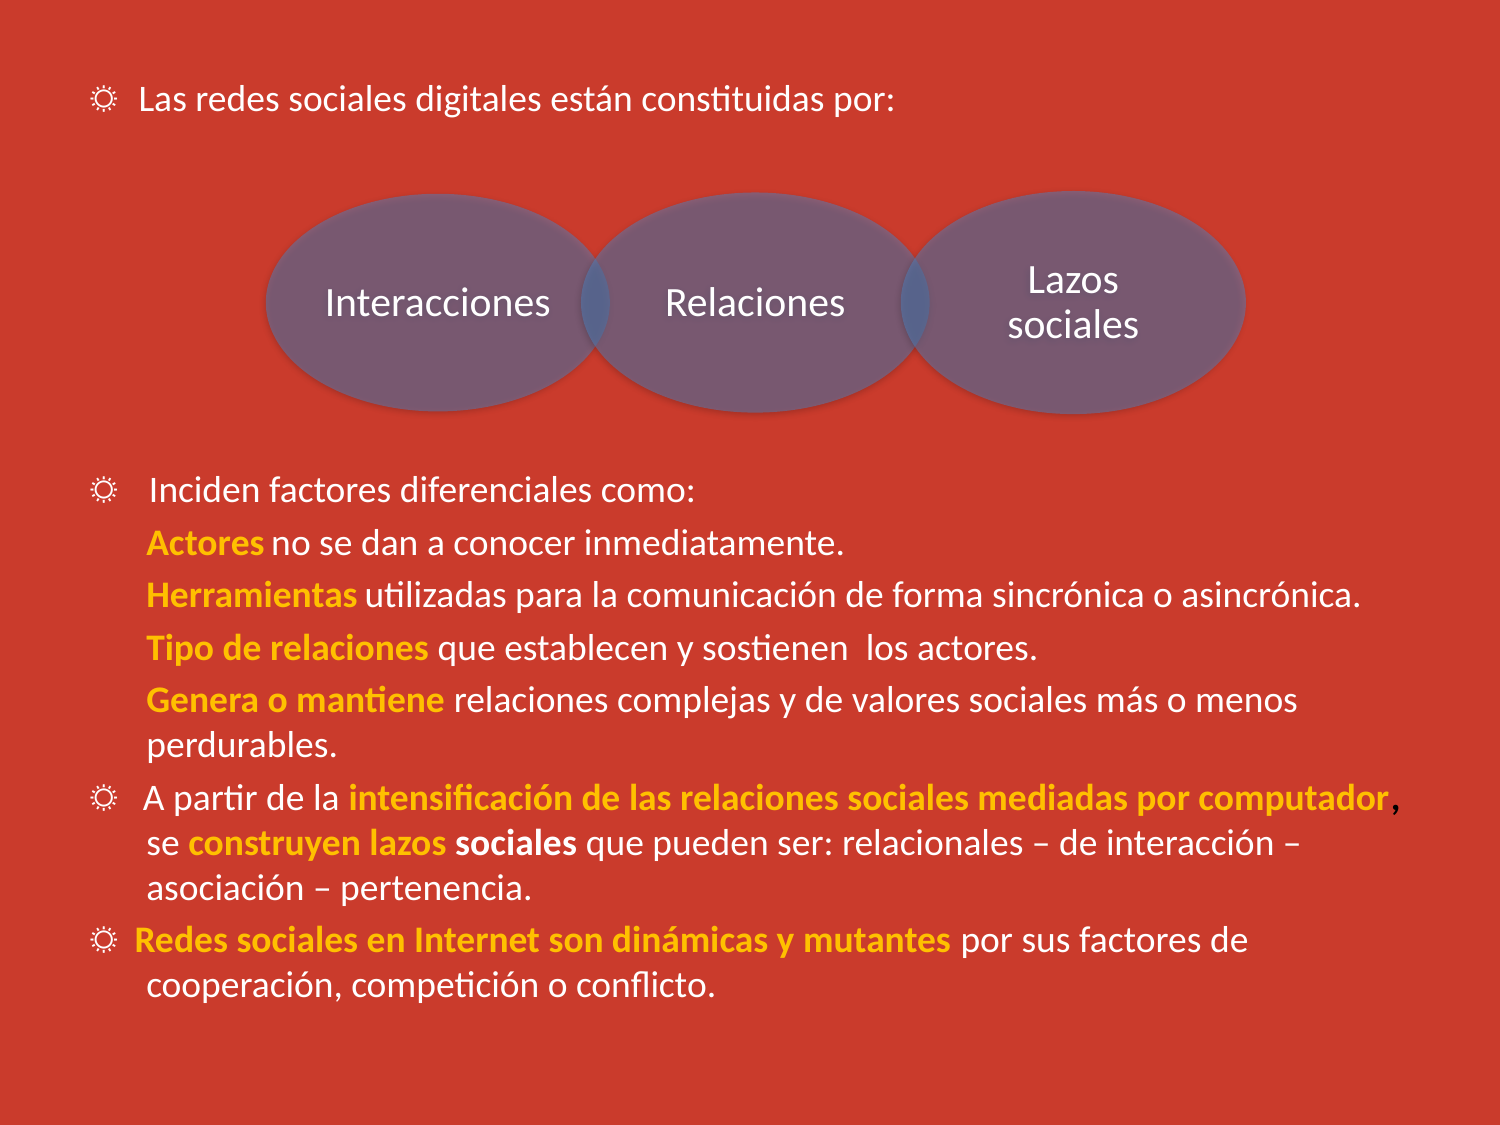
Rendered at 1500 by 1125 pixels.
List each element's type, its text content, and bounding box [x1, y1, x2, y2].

list ☼ Las redes sociales digitales están constituidas por: ☼ Inciden factores diferenciales como: Actores no se dan a conocer inmediatamente. Herramientas utilizadas para la comunicación de forma sincrónica o asincrónica. Tipo de relaciones que establecen y sostienen los actores. Genera o mantiene relaciones complejas y de valores sociales más o menos perdurables. ☼ A partir de la intensificación de las relaciones sociales mediadas por computador, se construyen lazos sociales que pueden ser: relacionales – de interacción – asociación – pertenencia. ☼ Redes sociales en Internet son dinámicas y mutantes por sus factores de cooperación, competición o conflicto. [75, 66, 1425, 1059]
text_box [265, 66, 1247, 540]
